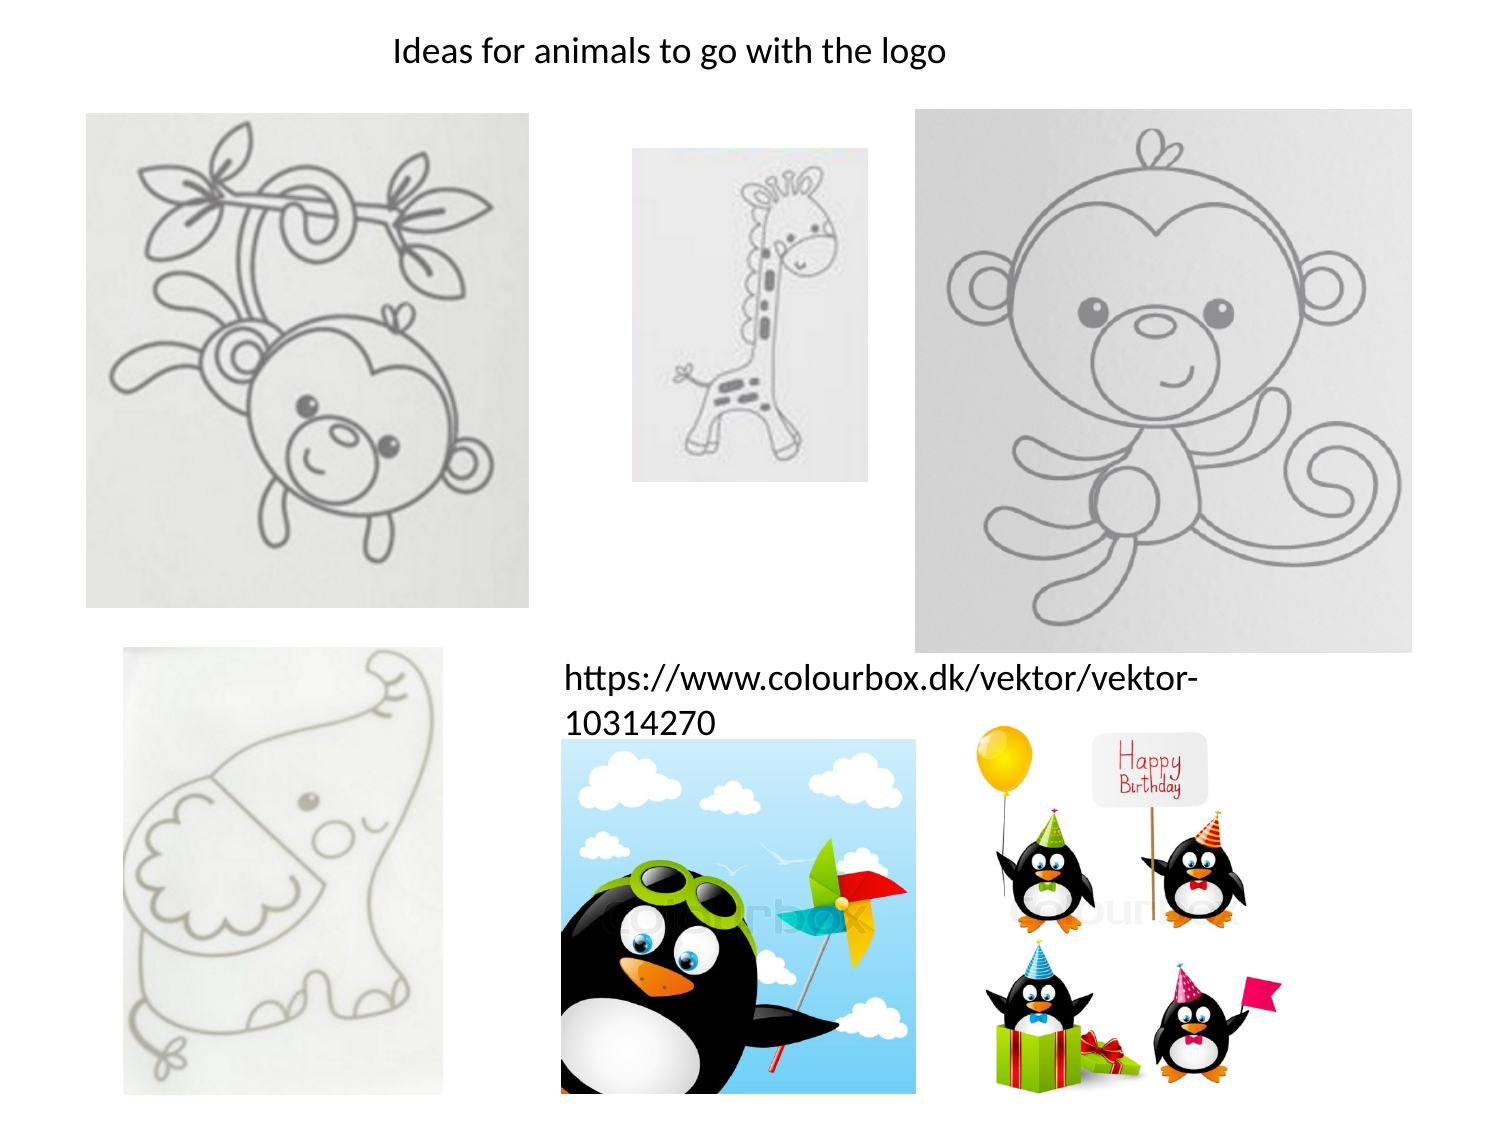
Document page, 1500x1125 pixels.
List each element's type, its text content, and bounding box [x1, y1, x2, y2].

picture [974, 725, 1282, 1095]
picture [86, 113, 530, 608]
picture [915, 109, 1412, 653]
picture [560, 739, 916, 1095]
text_box Ideas for animals to go with the logo [377, 19, 1128, 79]
text_box https://www.colourbox.dk/vektor/vektor-10314270 [549, 645, 1300, 750]
picture [632, 148, 868, 483]
picture [123, 647, 443, 1096]
